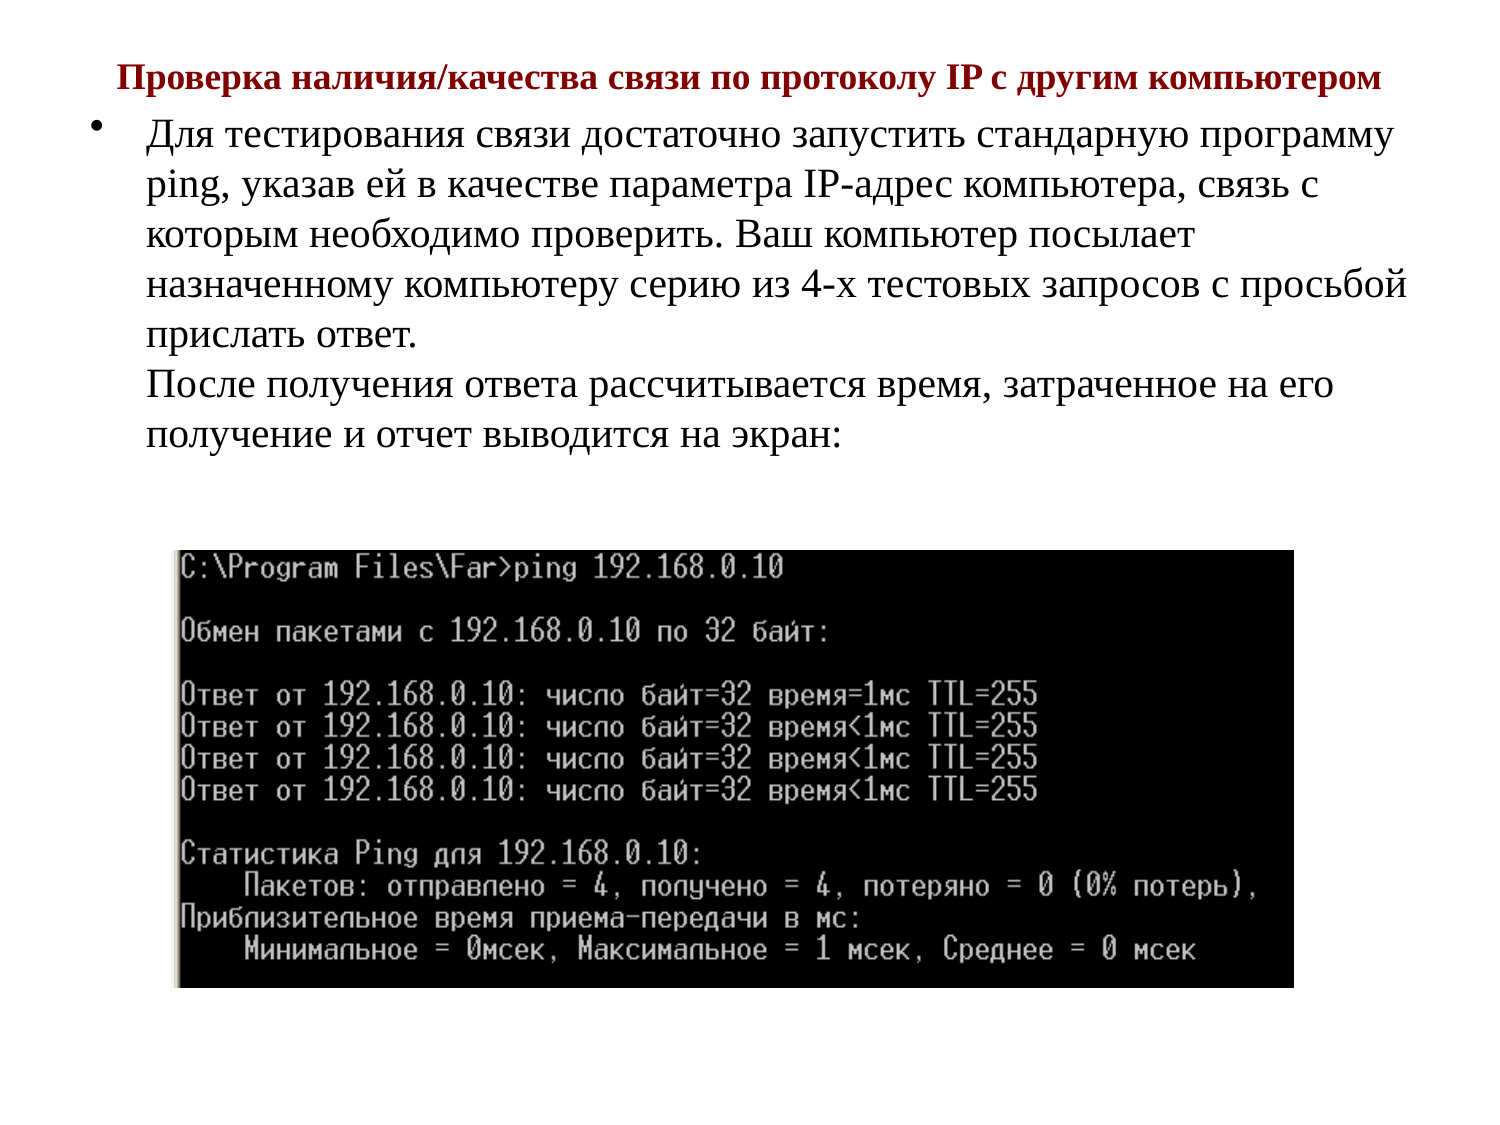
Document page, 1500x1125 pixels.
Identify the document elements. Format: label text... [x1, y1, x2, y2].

list Проверка наличия/качества связи по протоколу IP с другим компьютером Для тестирования связи достаточно запустить стандарную программу ping, указав ей в качестве параметра IP-адрес компьютера, связь с которым необходимо проверить. Ваш компьютер посылает назначенному компьютеру серию из 4-х тестовых запросов с просьбой прислать ответ. После получения ответа рассчитывается время, затраченное на его получение и отчет выводится на экран: [74, 44, 1425, 1001]
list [170, 550, 1294, 988]
